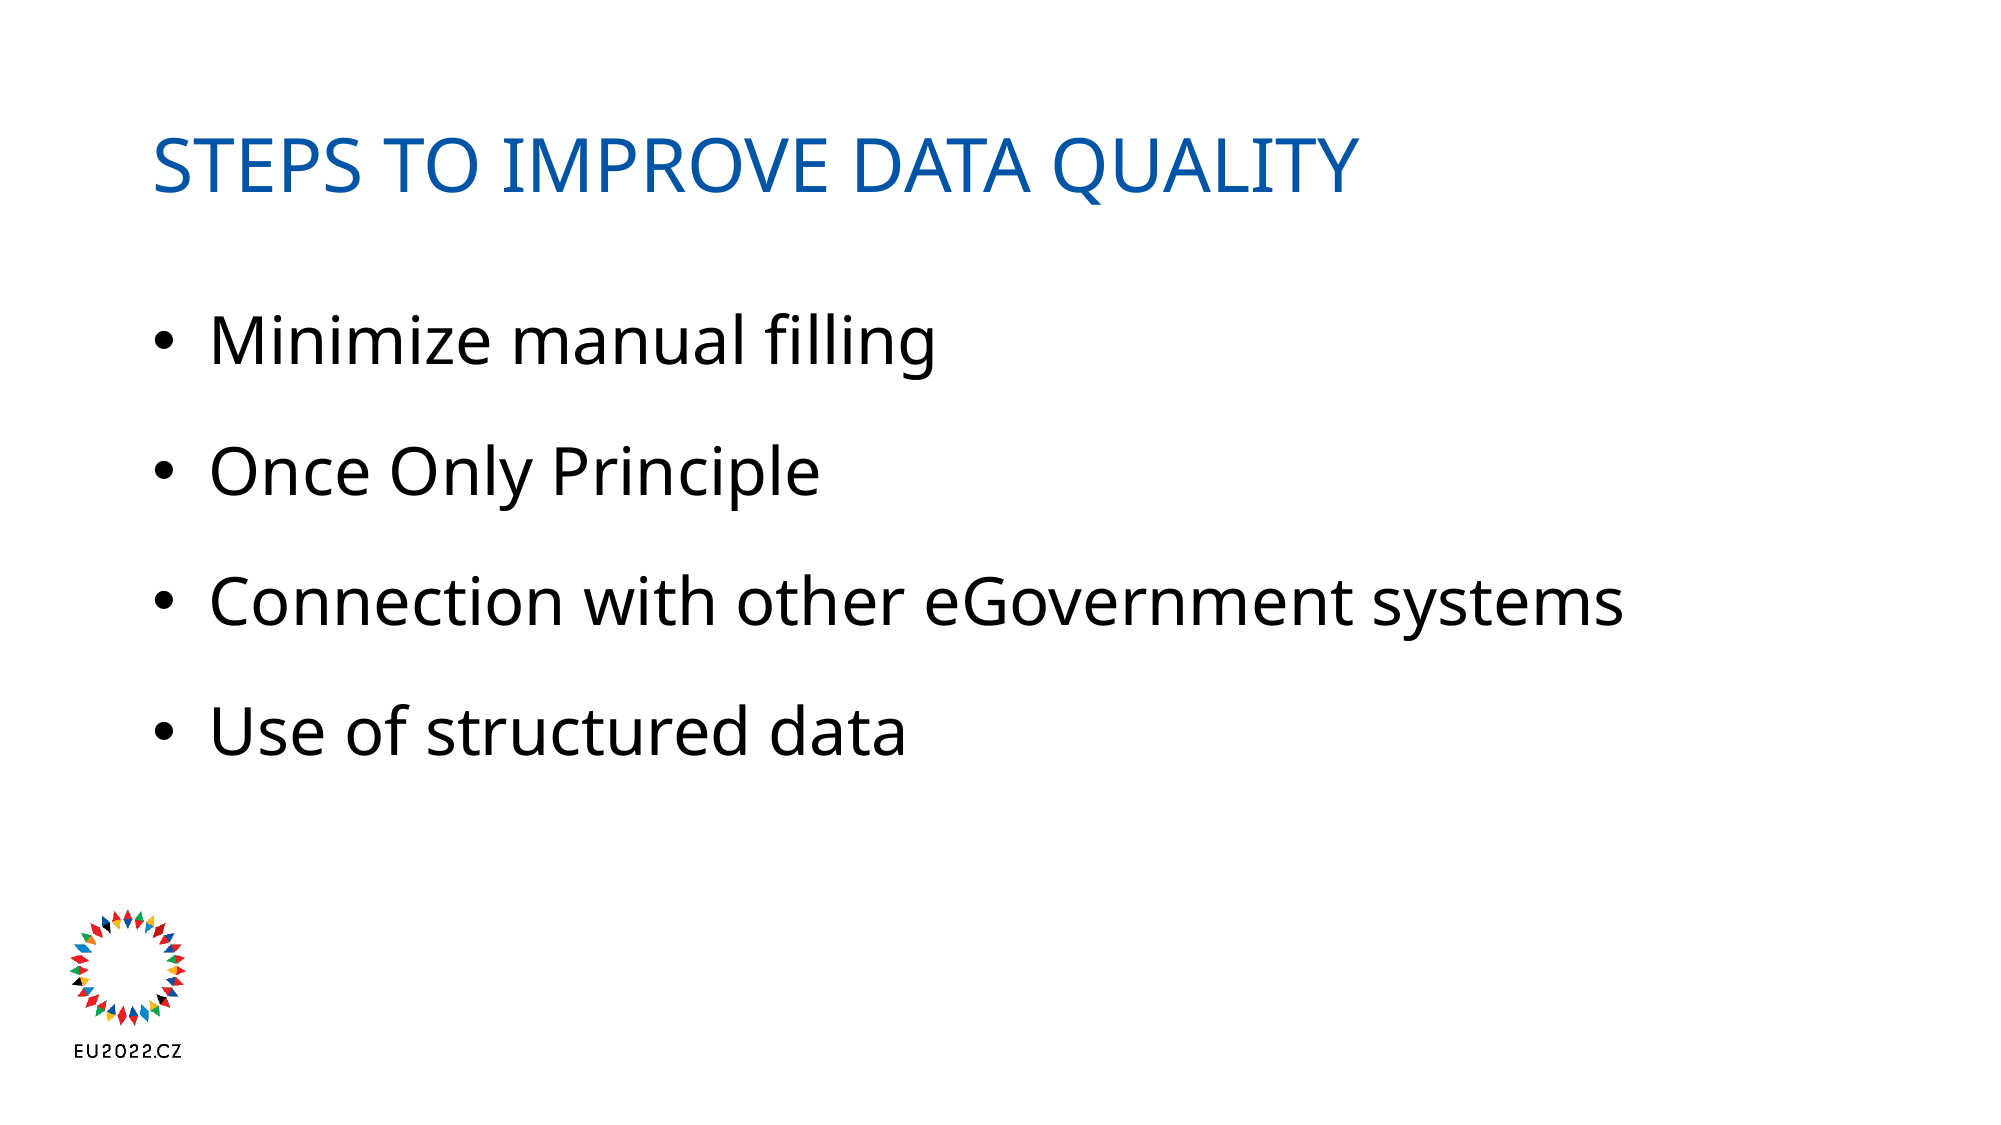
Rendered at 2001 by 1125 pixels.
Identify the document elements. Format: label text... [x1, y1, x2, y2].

list Minimize manual filling Once Only Principle Connection with other eGovernment systems Use of structured data [137, 299, 1863, 1014]
title STEPS TO IMPROVE DATA QUALITY [137, 59, 1863, 278]
picture [69, 909, 186, 1058]
